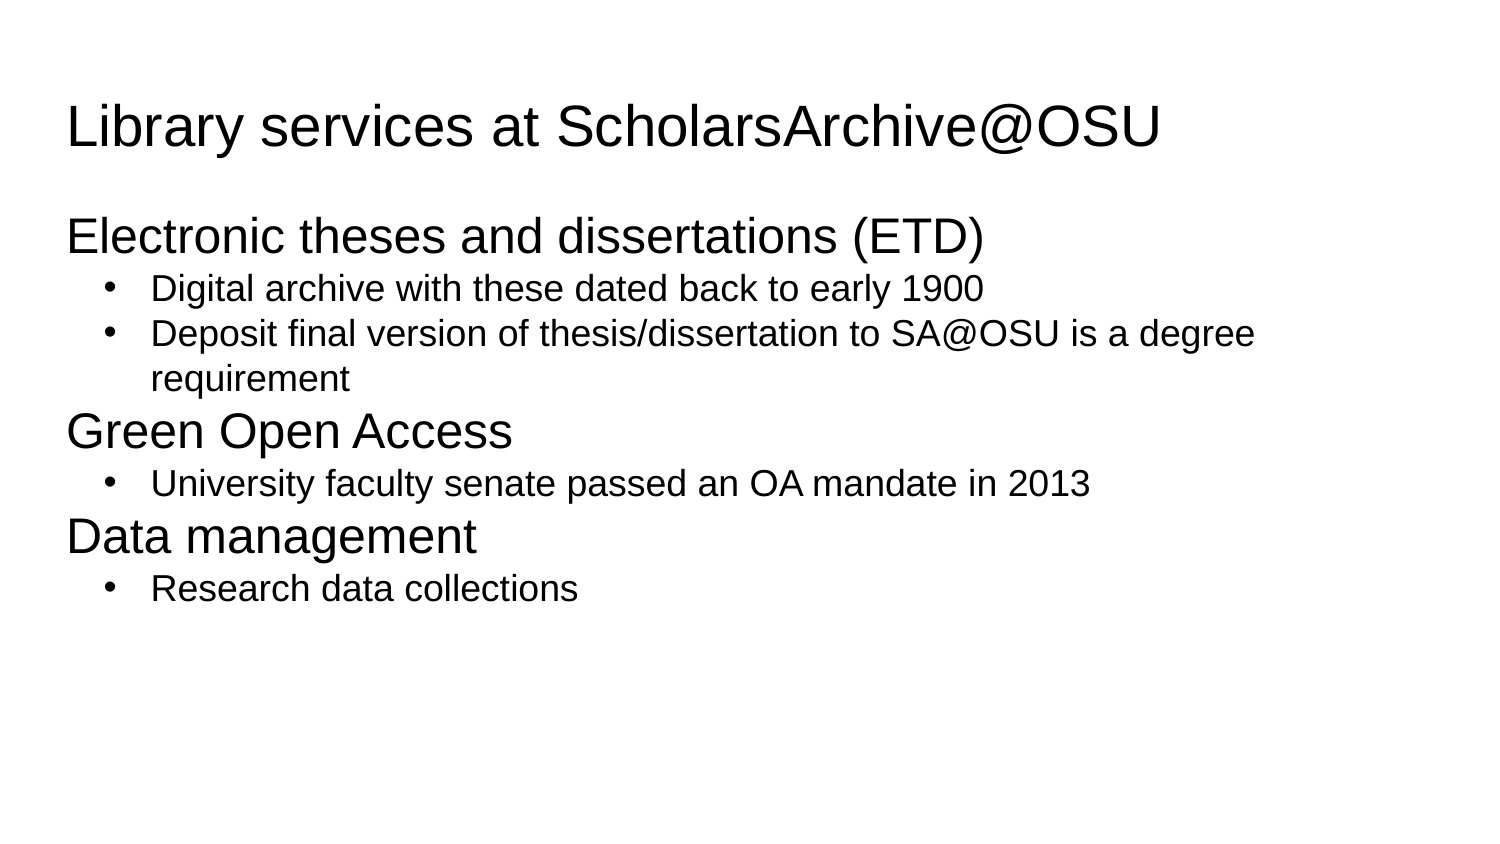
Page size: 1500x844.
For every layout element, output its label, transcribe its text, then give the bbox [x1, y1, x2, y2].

list Electronic theses and dissertations (ETD) Digital archive with these dated back to early 1900 Deposit final version of thesis/dissertation to SA@OSU is a degree requirement Green Open Access University faculty senate passed an OA mandate in 2013 Data management Research data collections [51, 189, 1449, 750]
title Library services at ScholarsArchive@OSU [51, 72, 1449, 167]
